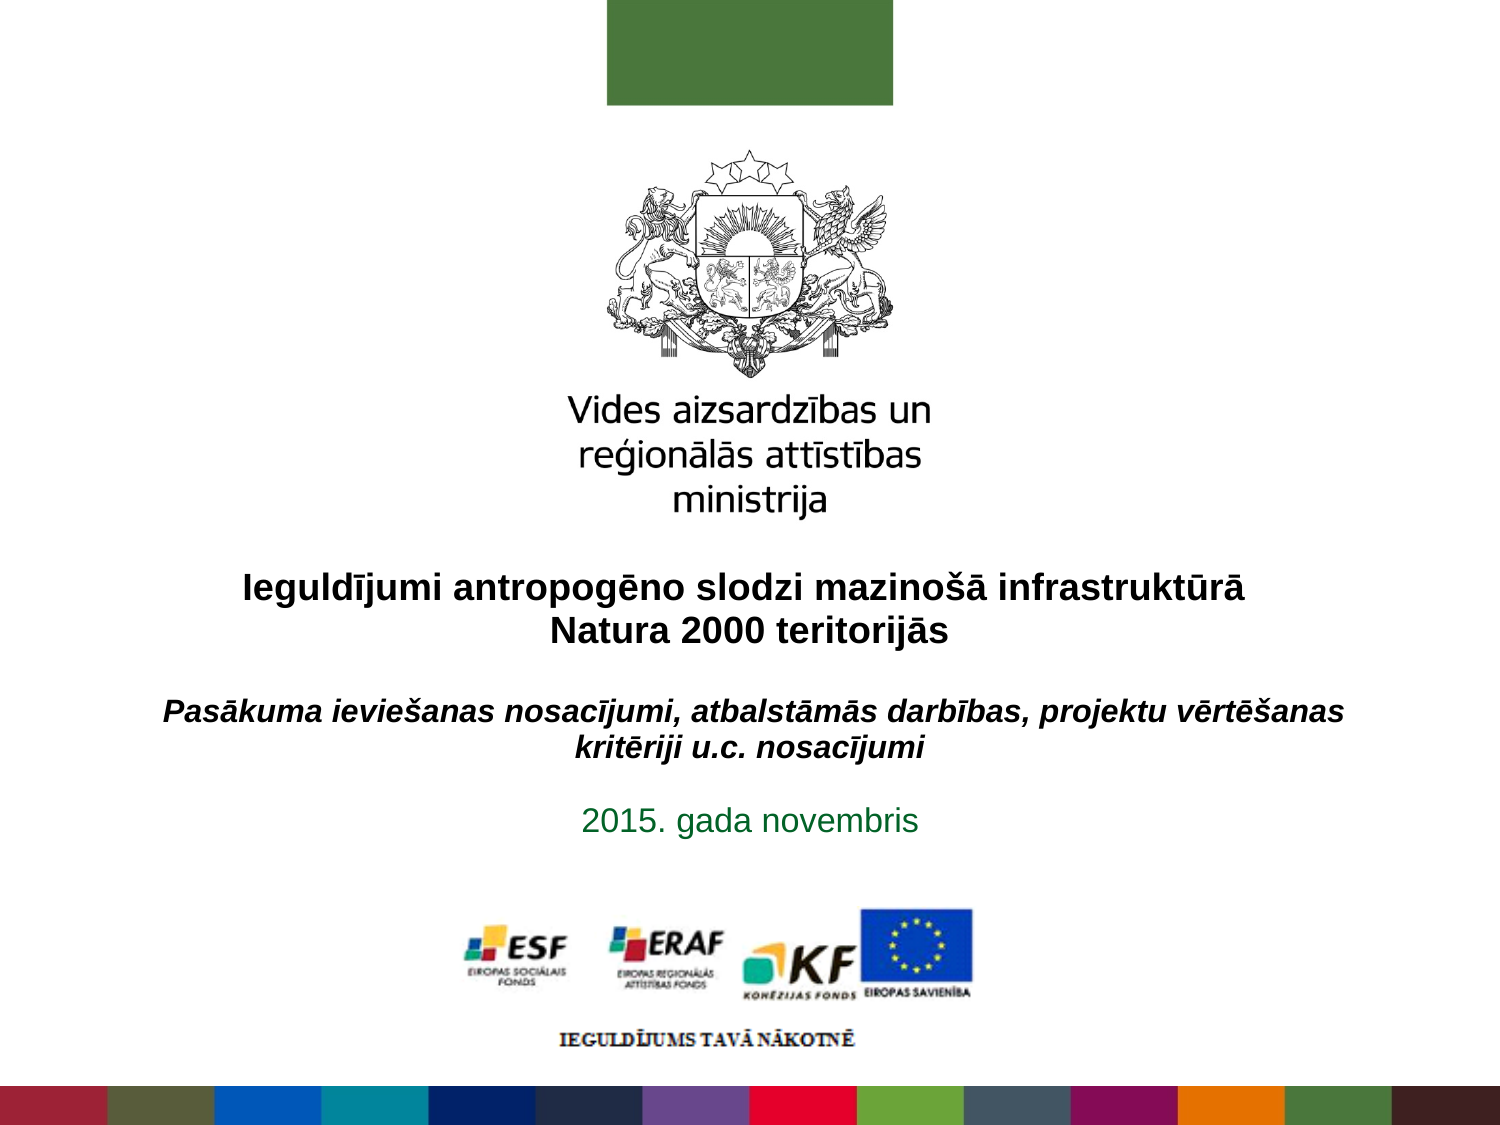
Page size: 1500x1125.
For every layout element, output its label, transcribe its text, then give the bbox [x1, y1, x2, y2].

picture [440, 0, 1060, 558]
picture [0, 1086, 320, 1125]
picture [326, 1086, 1500, 1125]
picture [408, 905, 1034, 1082]
title Ieguldījumi antropogēno slodzi mazinošā infrastruktūrā Natura 2000 teritorijās Pasākuma ieviešanas nosacījumi, atbalstāmās darbības, projektu vērtēšanas kritēriji u.c. nosacījumi 2015. gada novembris [112, 558, 1388, 884]
